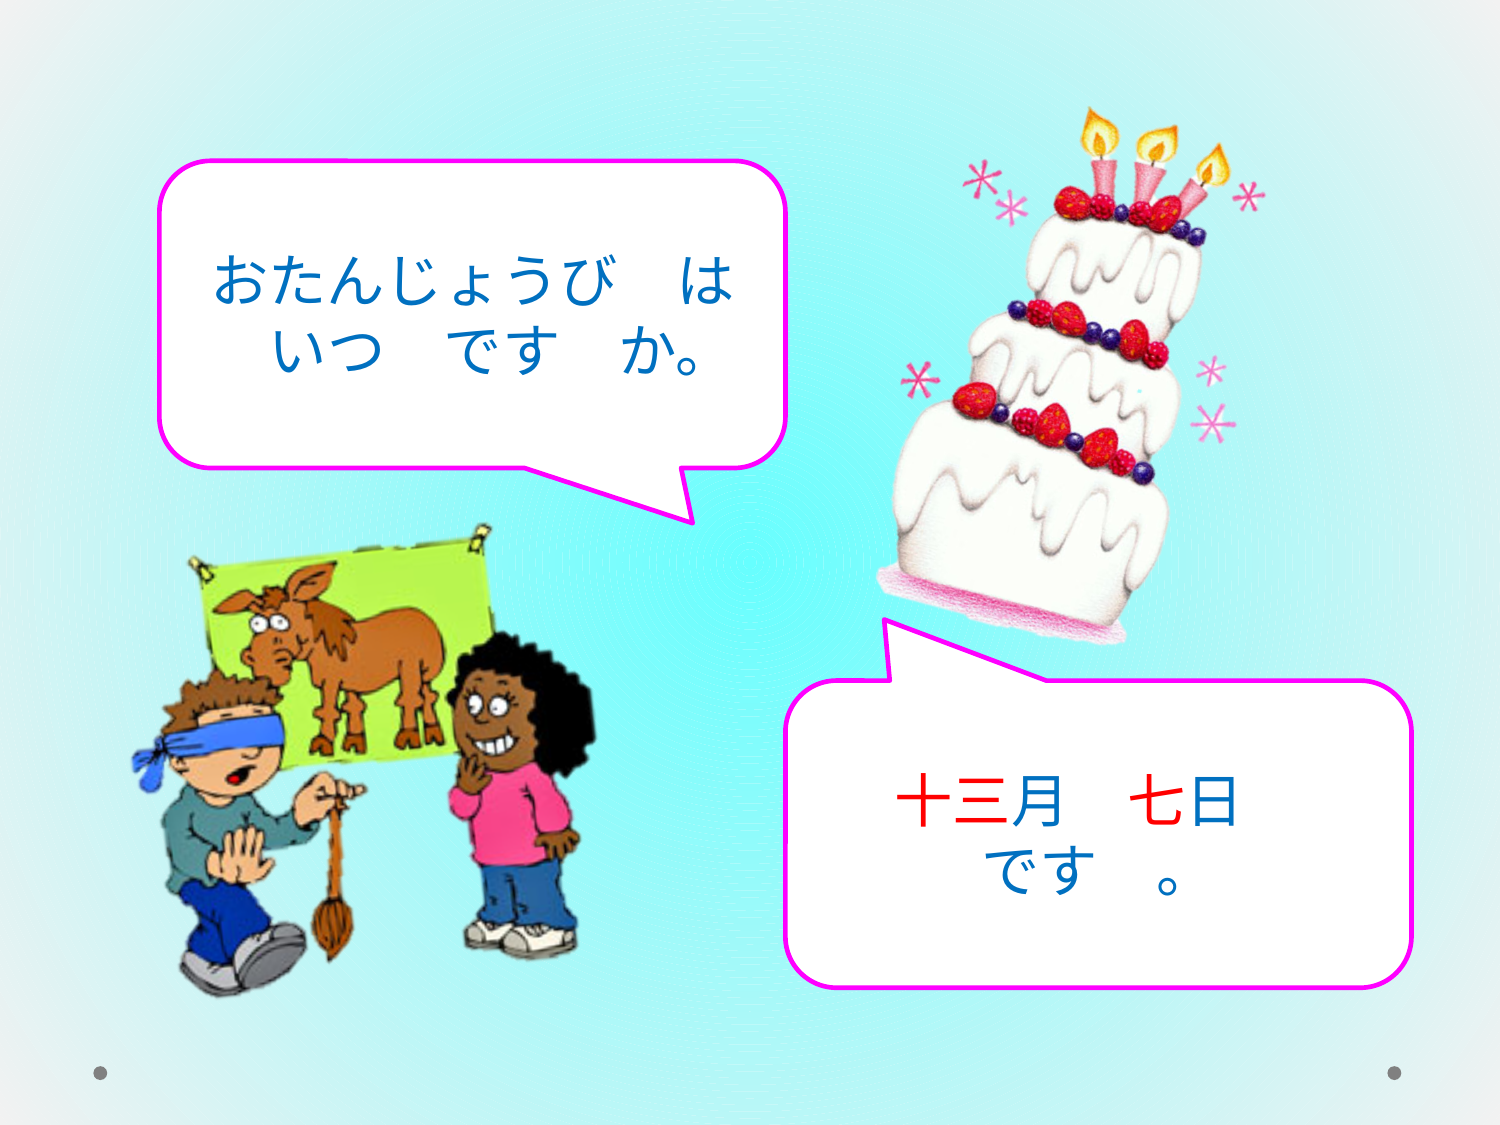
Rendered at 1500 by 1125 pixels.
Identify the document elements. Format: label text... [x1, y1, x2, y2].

text_box 十三月 七日 です 。 [783, 678, 1414, 991]
picture [102, 512, 631, 1013]
text_box おたんじょうび は いつ です か。 [156, 158, 788, 526]
picture [787, 0, 1376, 742]
